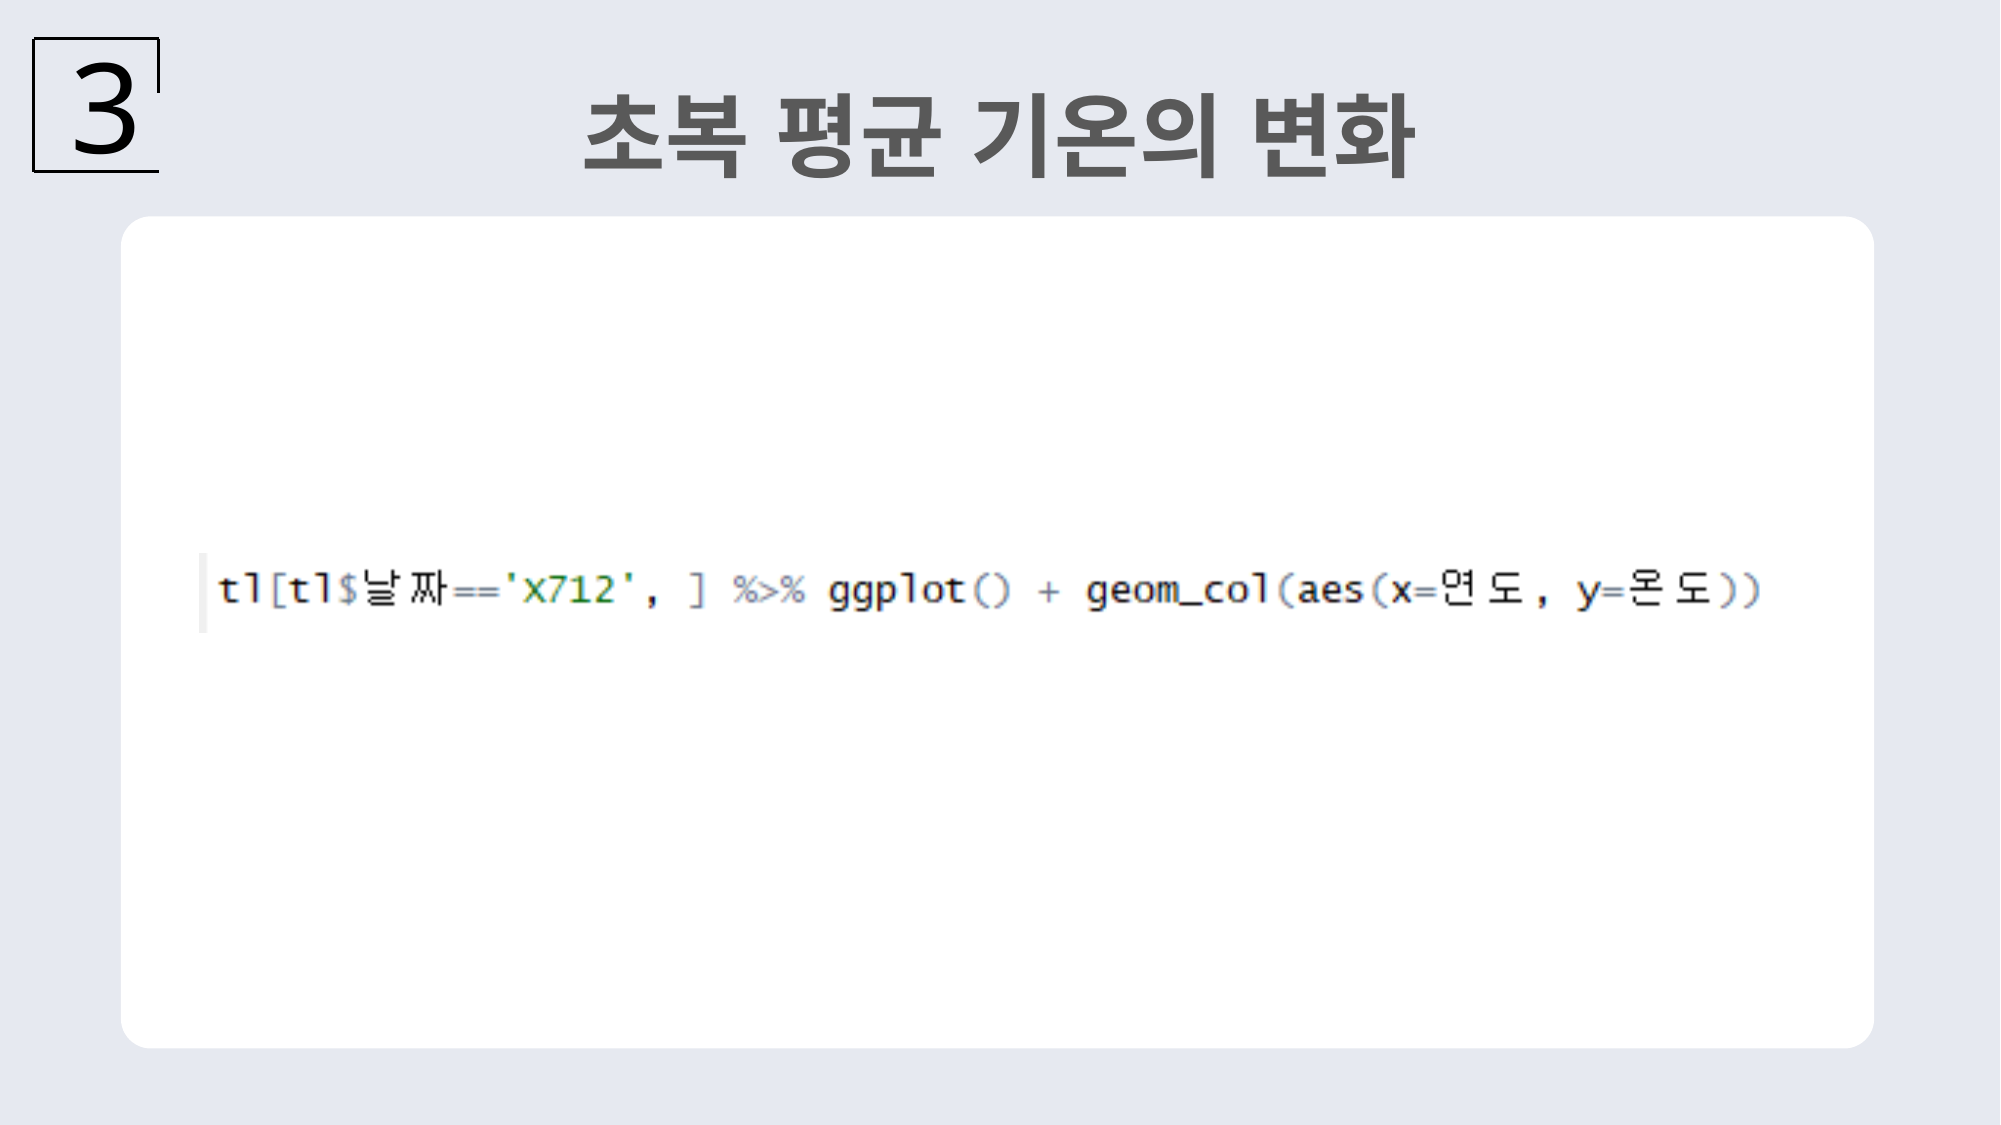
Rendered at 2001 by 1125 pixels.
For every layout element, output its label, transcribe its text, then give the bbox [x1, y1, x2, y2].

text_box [33, 21, 166, 189]
text_box [119, 215, 1876, 1050]
picture [199, 553, 1801, 633]
text_box 초복 평균 기온의 변화 [0, 16, 2000, 196]
